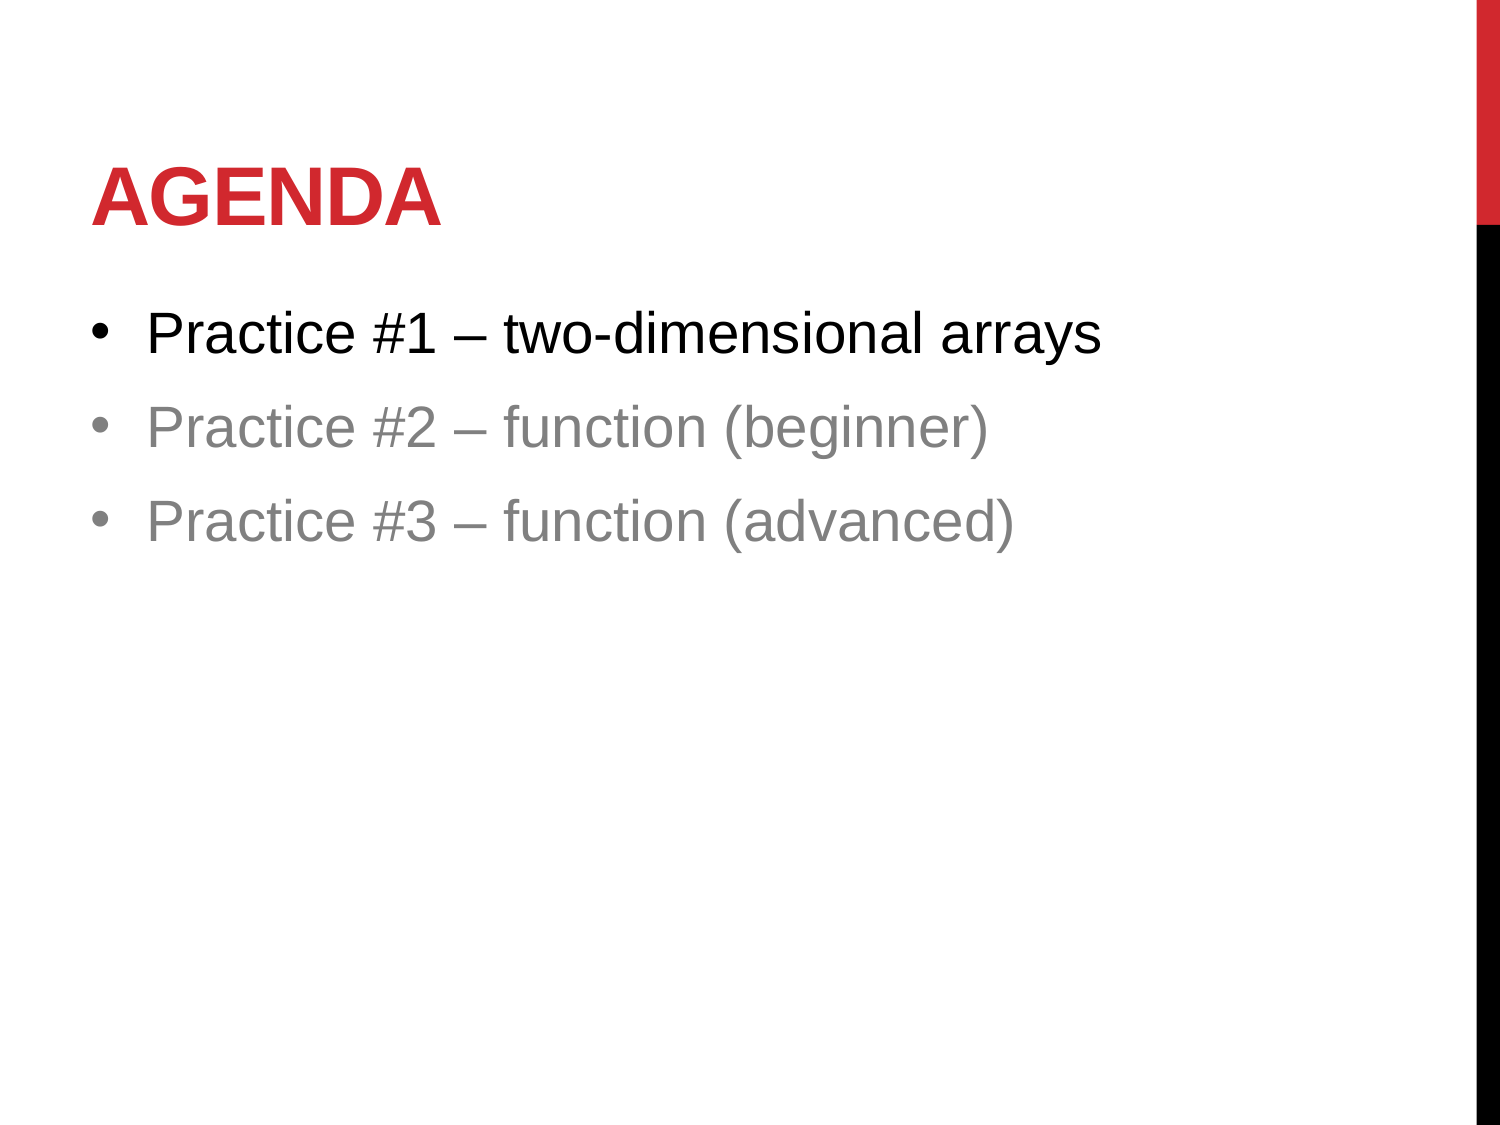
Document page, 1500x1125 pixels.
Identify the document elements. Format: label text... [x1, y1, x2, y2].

title Agenda [75, 25, 1025, 250]
list Practice #1 – two-dimensional arrays Practice #2 – function (beginner) Practice #3 – function (advanced) [75, 287, 1325, 1005]
